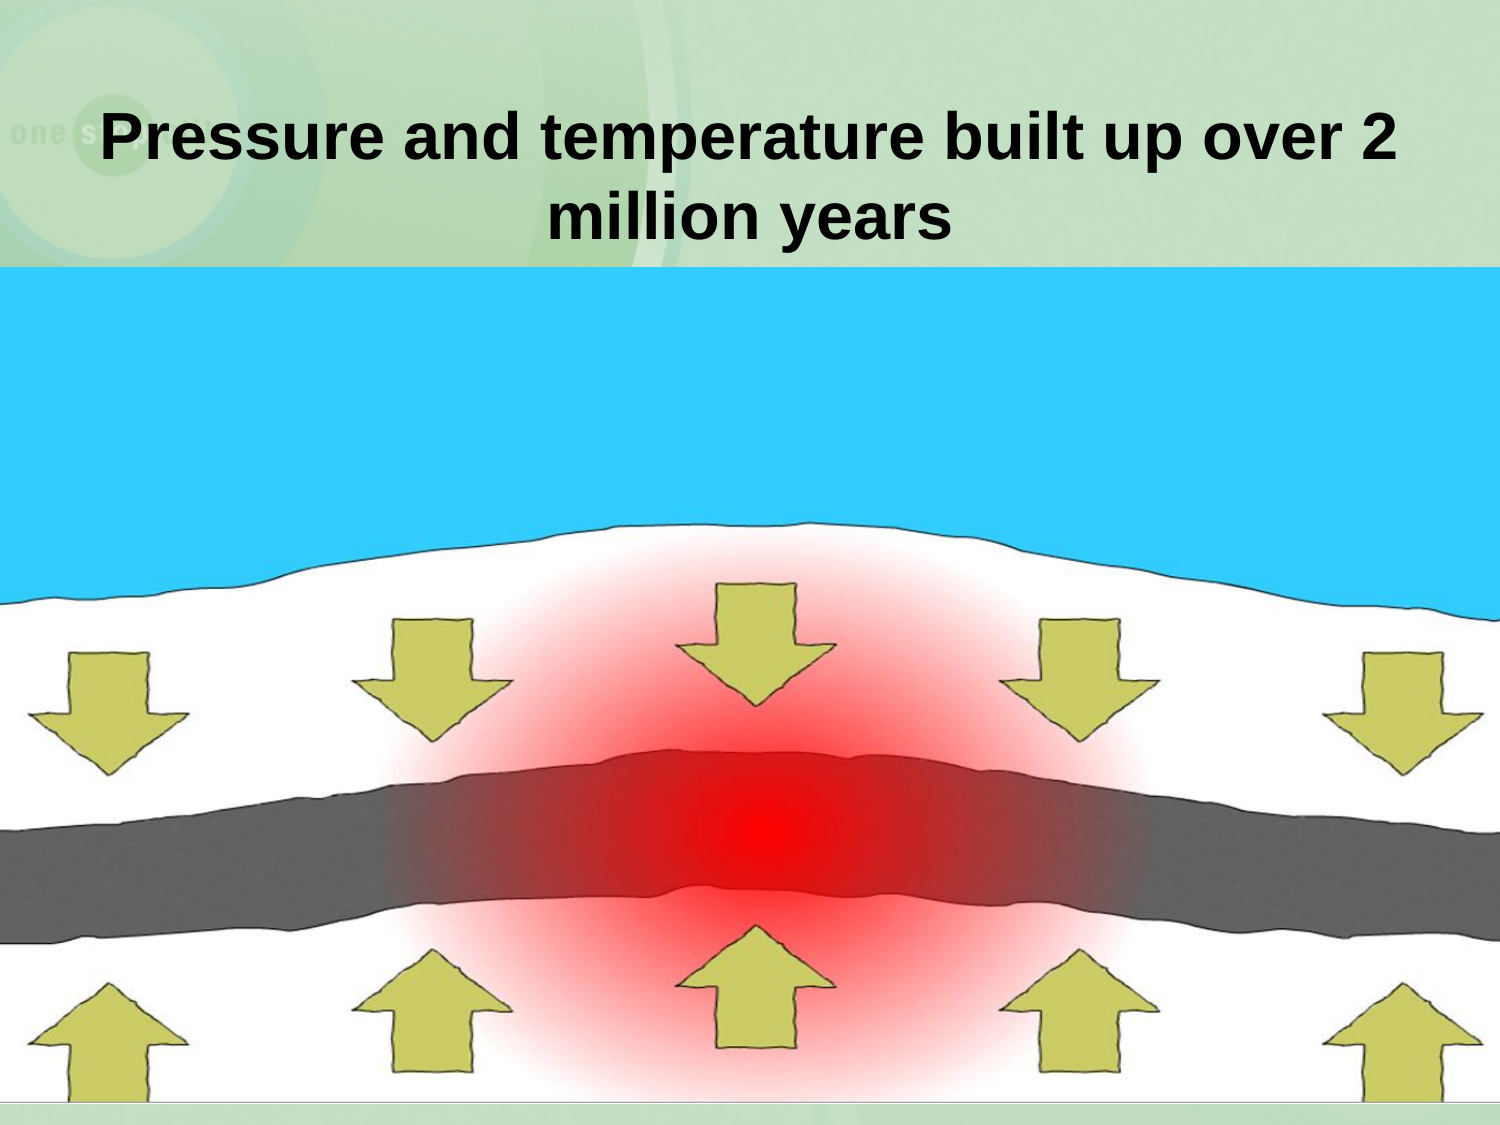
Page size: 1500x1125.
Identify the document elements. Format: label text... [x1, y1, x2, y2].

picture [0, 0, 1500, 1125]
title Pressure and temperature built up over 2 million years [75, 79, 1425, 265]
